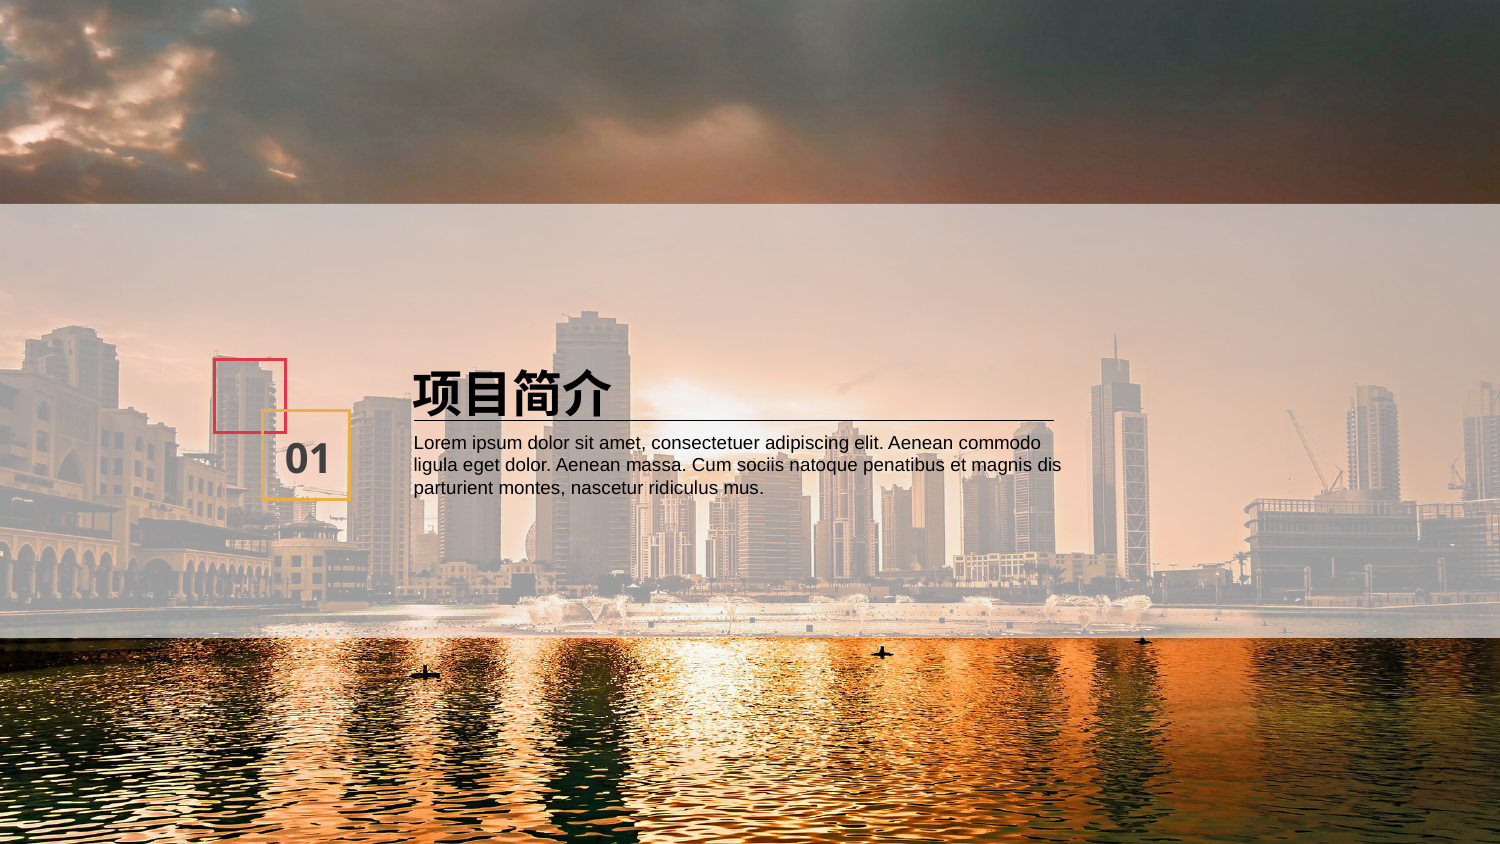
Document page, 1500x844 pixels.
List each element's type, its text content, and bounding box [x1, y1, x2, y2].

text_box Lorem ipsum dolor sit amet, consectetuer adipiscing elit. Aenean commodo ligula eget dolor. Aenean massa. Cum sociis natoque penatibus et magnis dis parturient montes, nascetur ridiculus mus. [398, 423, 1094, 506]
picture [0, 638, 1500, 844]
text_box [0, 203, 1500, 638]
text_box 项目简介 [397, 354, 628, 430]
picture [0, 0, 1500, 203]
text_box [214, 359, 351, 500]
